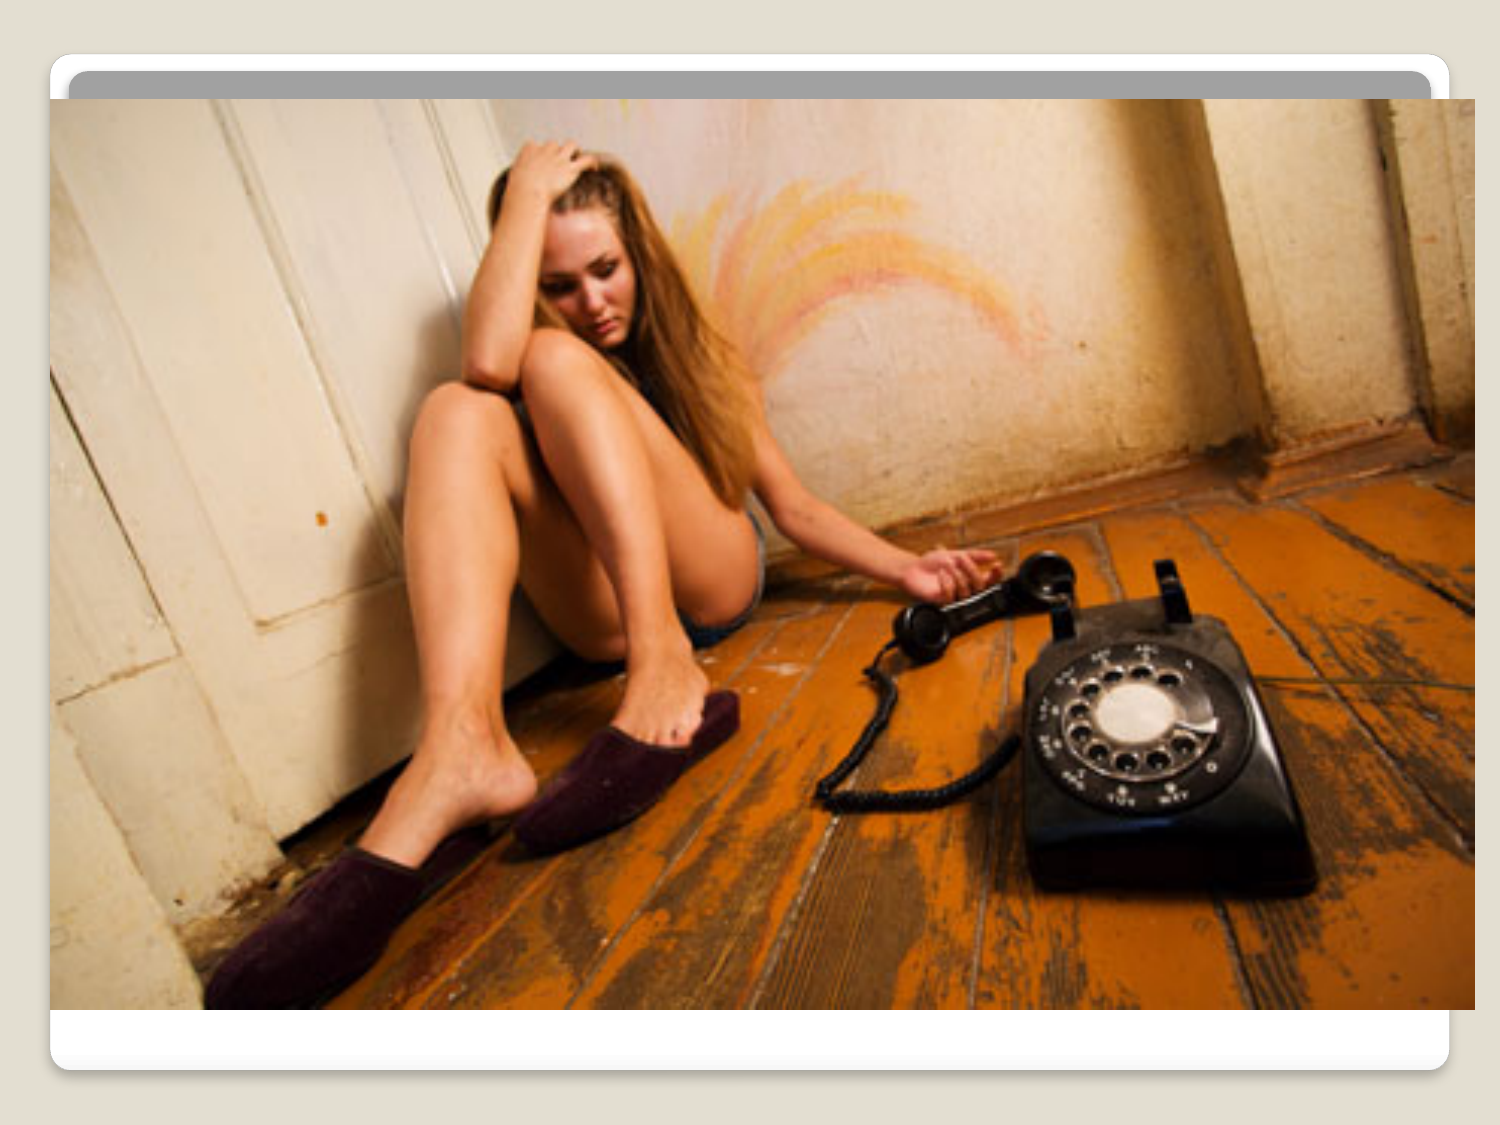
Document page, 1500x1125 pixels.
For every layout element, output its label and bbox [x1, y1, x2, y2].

list [49, 99, 1476, 1010]
